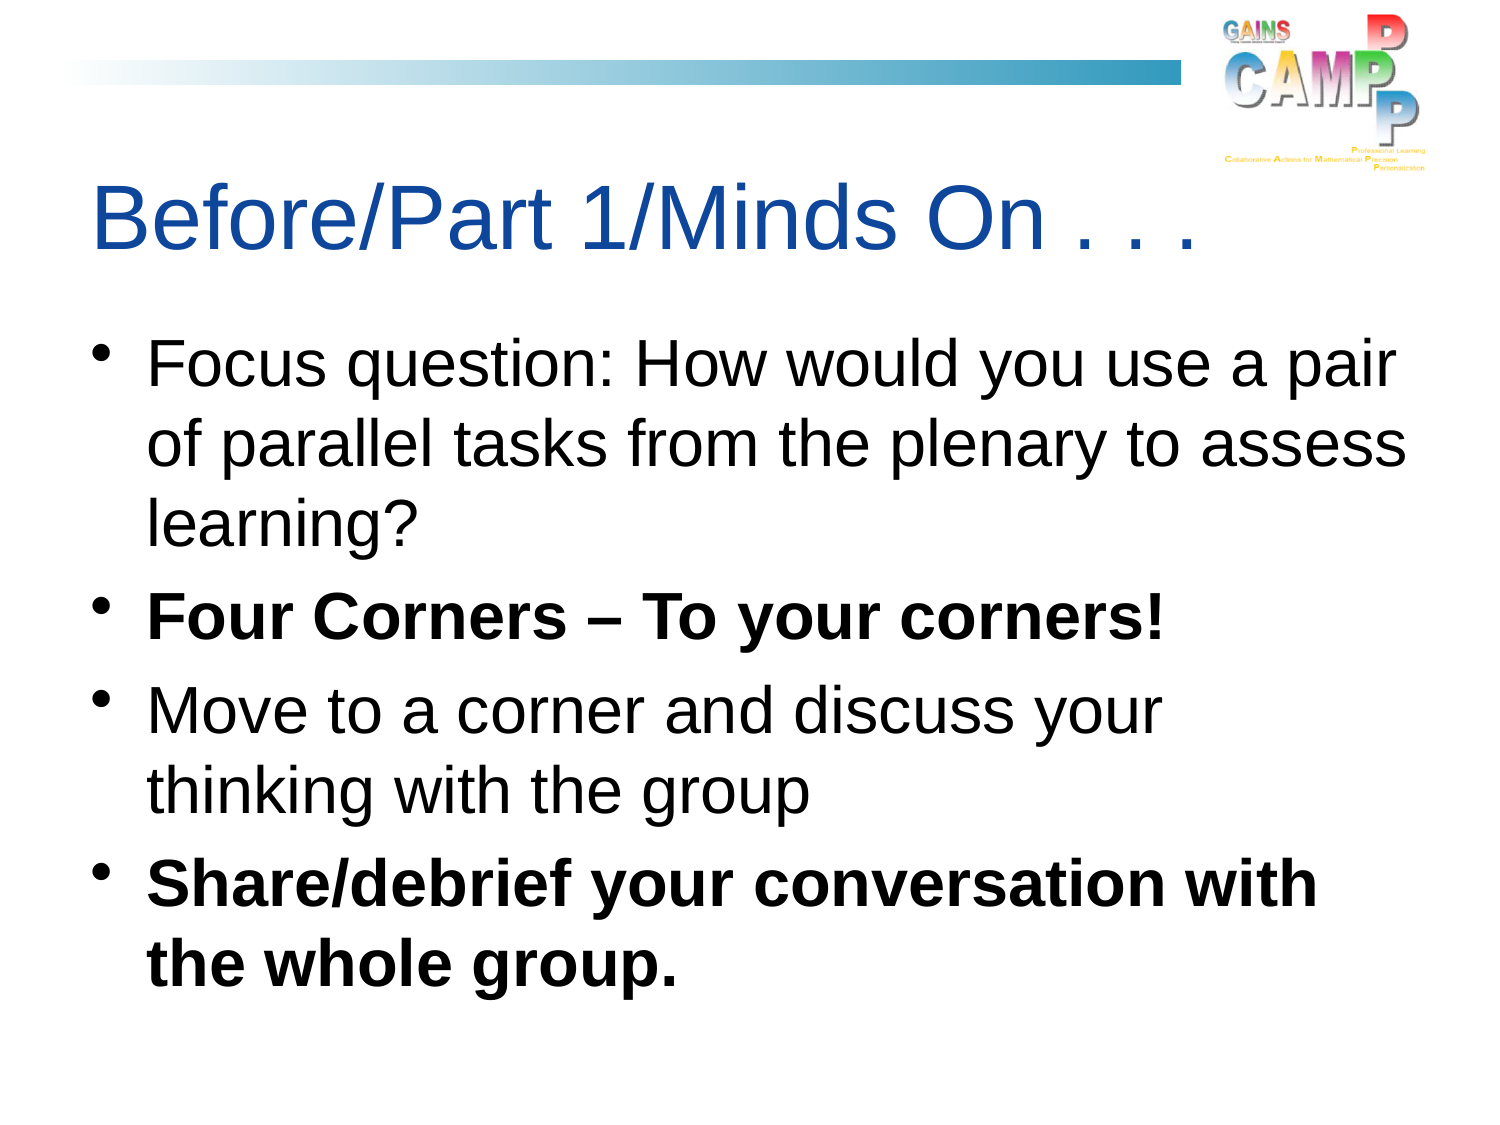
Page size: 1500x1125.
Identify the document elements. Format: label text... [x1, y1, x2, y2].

list Focus question: How would you use a pair of parallel tasks from the plenary to assess learning? Four Corners – To your corners! Move to a corner and discuss your thinking with the group Share/debrief your conversation with the whole group. [74, 312, 1426, 1088]
picture [1204, 0, 1442, 190]
title Before/Part 1/Minds On . . . [74, 124, 1426, 301]
